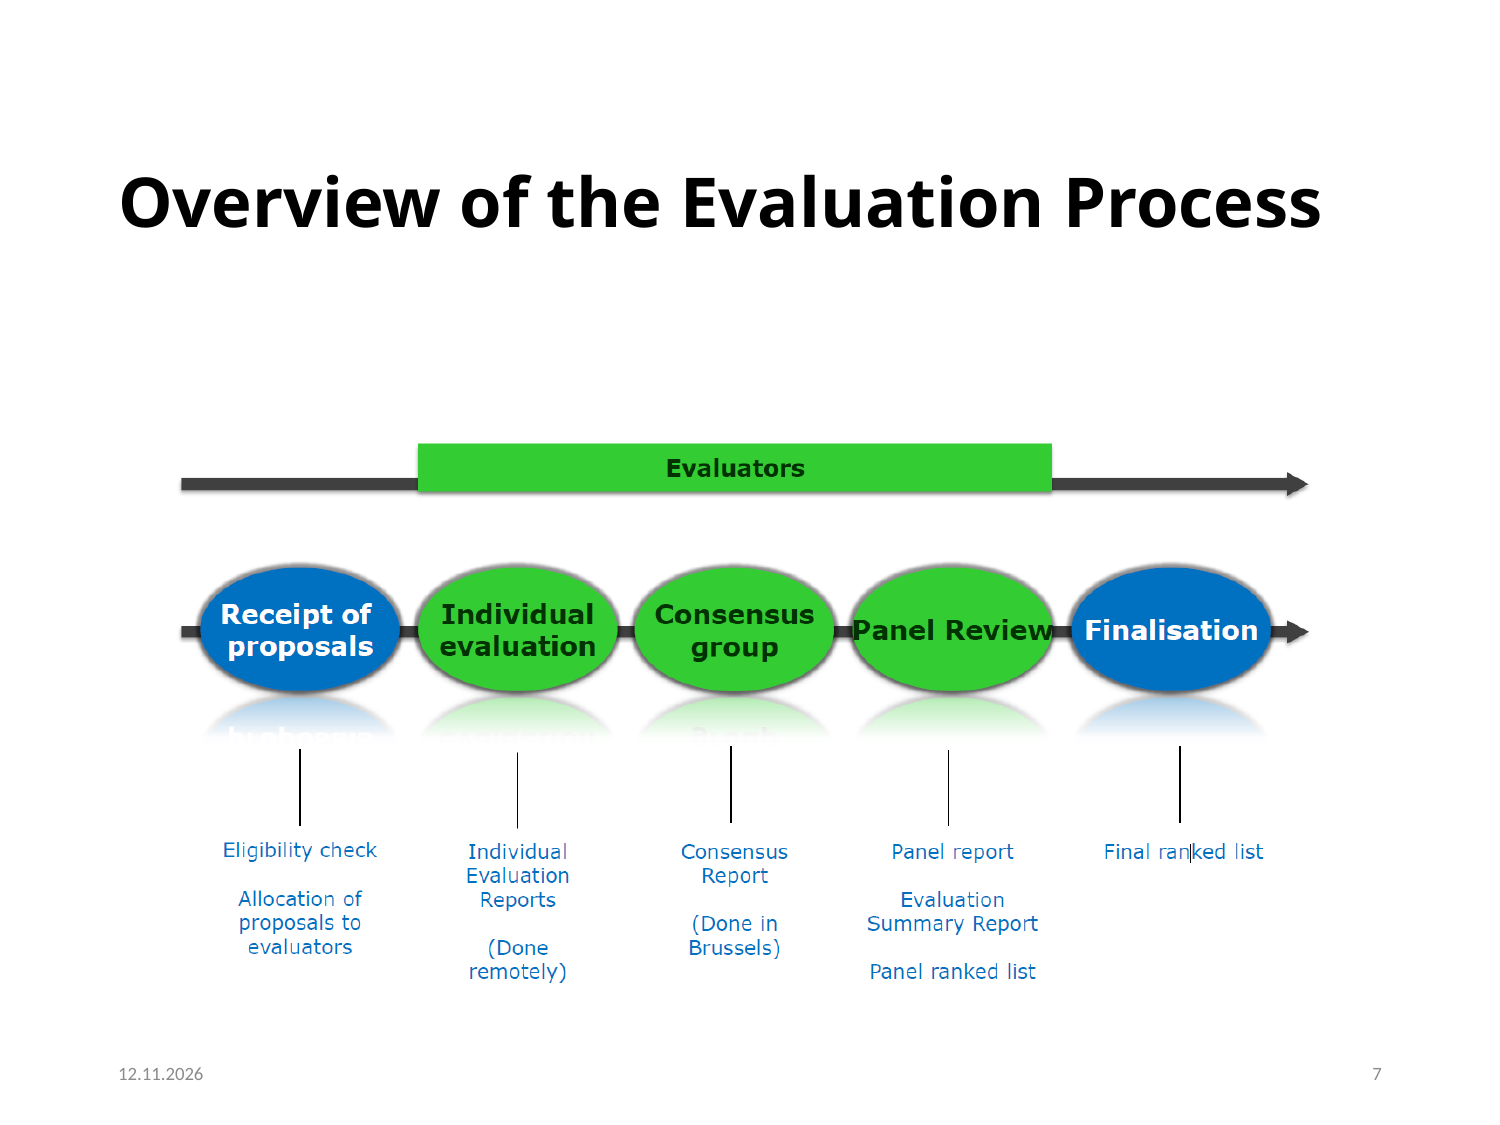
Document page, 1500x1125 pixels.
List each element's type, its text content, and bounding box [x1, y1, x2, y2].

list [154, 397, 1346, 1014]
slide_number 7 [1059, 1042, 1397, 1103]
title Overview of the Evaluation Process [103, 59, 1397, 278]
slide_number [103, 1042, 441, 1103]
